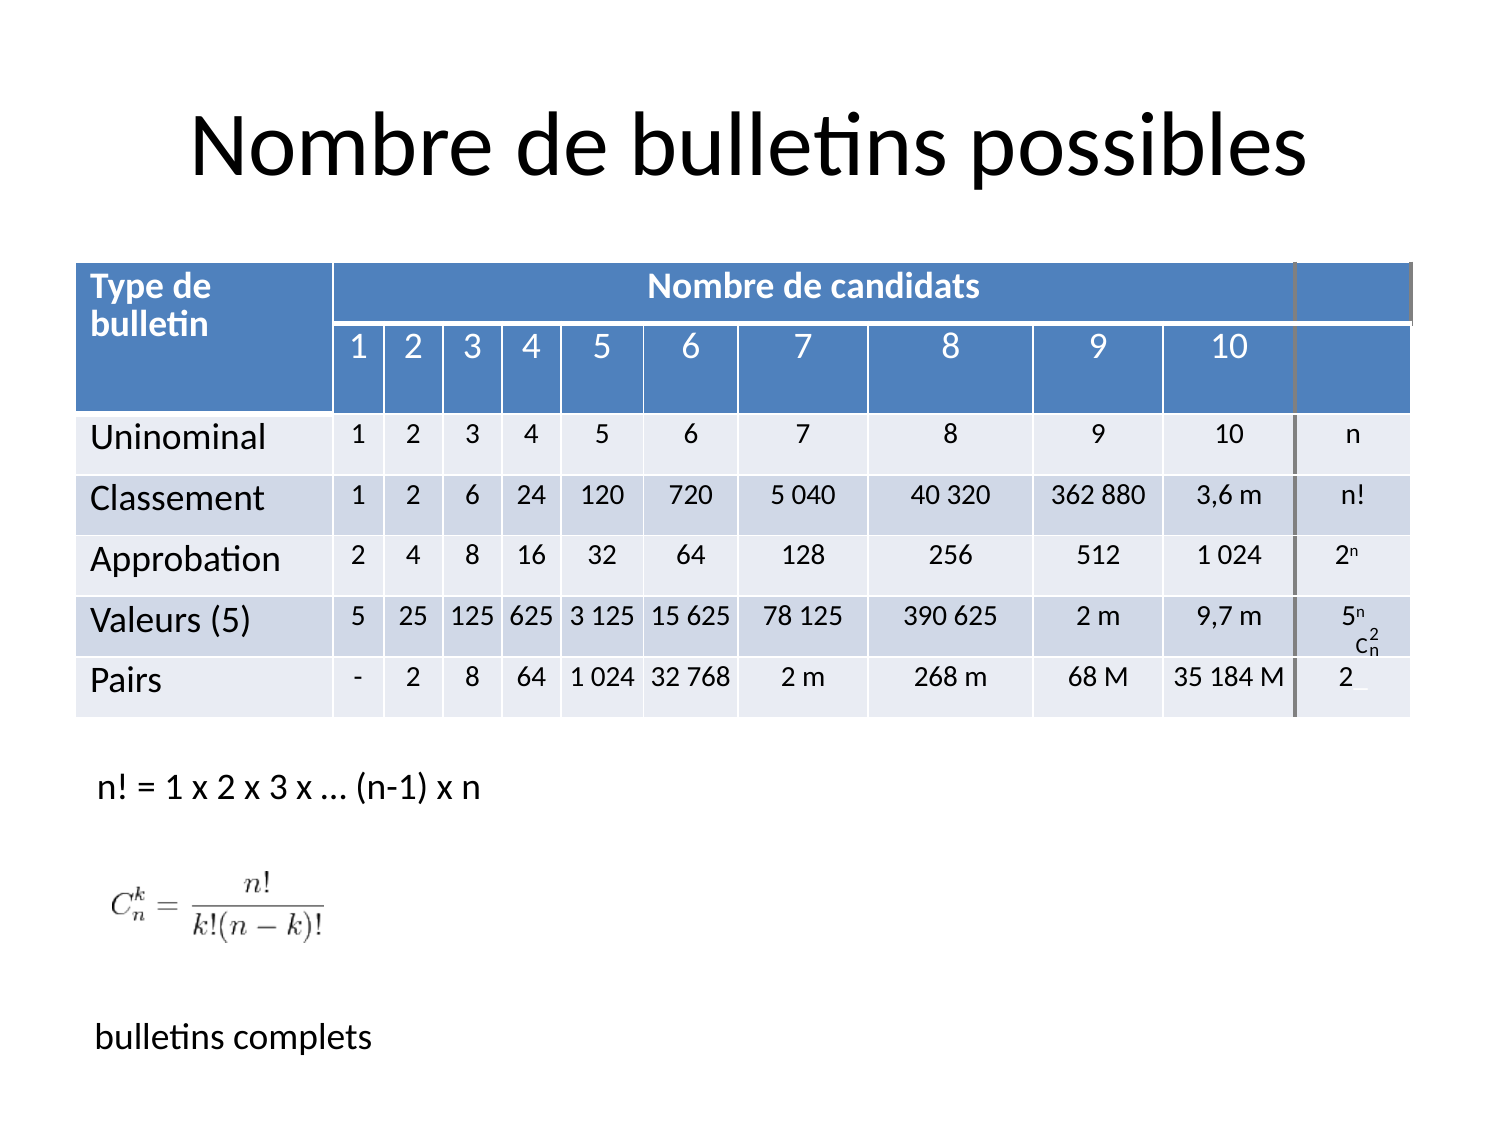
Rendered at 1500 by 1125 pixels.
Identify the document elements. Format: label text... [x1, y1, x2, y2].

table_cell 3,6 m [1164, 476, 1293, 535]
table_cell 24 [503, 476, 560, 535]
table_cell 2 [385, 326, 442, 413]
table_cell 3 125 [562, 597, 643, 656]
table_cell 5 [562, 326, 643, 413]
table_cell 10 [1164, 415, 1293, 474]
table_cell 2n [1297, 536, 1410, 595]
table_cell 5 040 [739, 476, 867, 535]
table_cell 4 [503, 415, 560, 474]
table_cell 5 [334, 597, 383, 656]
table_cell 128 [739, 536, 867, 595]
table_cell 362 880 [1034, 476, 1162, 535]
table_cell 512 [1034, 536, 1162, 595]
table_cell 268 m [869, 658, 1032, 717]
table_cell 625 [503, 597, 560, 656]
table_cell 8 [869, 326, 1032, 413]
text_box bulletins complets [79, 1004, 1412, 1065]
table_cell 16 [503, 536, 560, 595]
table_cell 256 [869, 536, 1032, 595]
table_cell 2_ [1297, 658, 1410, 717]
table_cell Valeurs (5) [76, 597, 332, 656]
table_cell 8 [444, 658, 501, 717]
table_cell 2 m [739, 658, 867, 717]
table_cell 720 [644, 476, 737, 535]
table_cell 78 125 [739, 597, 867, 656]
table_cell 2 [334, 536, 383, 595]
table_cell 1 [334, 476, 383, 535]
table_cell 64 [503, 658, 560, 717]
table_cell 1 024 [1164, 536, 1293, 595]
table_cell 9,7 m [1164, 597, 1293, 656]
table_cell 390 625 [869, 597, 1032, 656]
title Nombre de bulletins possibles [75, 45, 1425, 233]
table_cell 9 [1034, 326, 1162, 413]
table_cell 7 [739, 415, 867, 474]
table_cell 1 [334, 326, 383, 413]
table_cell 120 [562, 476, 643, 535]
table_cell 68 M [1034, 658, 1162, 717]
table_cell 3 [444, 415, 501, 474]
table_cell 5n [1297, 597, 1410, 656]
table_cell 1 024 [562, 658, 643, 717]
table_cell 4 [385, 536, 442, 595]
table_cell n! [1297, 476, 1410, 535]
text_box n! = 1 x 2 x 3 x … (n-1) x n [82, 754, 497, 815]
table_cell - [334, 658, 383, 717]
table_cell 2 [385, 658, 442, 717]
table_cell 8 [869, 415, 1032, 474]
table_header Type de bulletin [76, 263, 332, 411]
table_cell 6 [644, 415, 737, 474]
picture [111, 870, 324, 944]
table_cell 8 [444, 536, 501, 595]
table_cell Pairs [76, 658, 332, 717]
table_cell 5 [562, 415, 643, 474]
table_cell n [1297, 415, 1410, 474]
table_cell 6 [444, 476, 501, 535]
table_header Nombre de candidats [334, 263, 1293, 321]
table_cell 2 [385, 476, 442, 535]
table_cell Classement [76, 476, 332, 535]
table_cell 40 320 [869, 476, 1032, 535]
table_cell 15 625 [644, 597, 737, 656]
table_cell Approbation [76, 536, 332, 595]
table_cell 4 [503, 326, 560, 413]
table_cell Uninominal [76, 417, 332, 474]
table_cell 7 [739, 326, 867, 413]
table_cell 32 [562, 536, 643, 595]
table_cell 1 [334, 415, 383, 474]
table_cell 2 m [1034, 597, 1162, 656]
table_cell [1297, 326, 1410, 413]
table_cell 125 [444, 597, 501, 656]
table_cell 64 [644, 536, 737, 595]
table_cell 35 184 M [1164, 658, 1293, 717]
table_header [1297, 263, 1409, 321]
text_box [1340, 619, 1395, 669]
table_cell 2 [385, 415, 442, 474]
table_cell 6 [644, 326, 737, 413]
table_cell 32 768 [644, 658, 737, 717]
table_cell 3 [444, 326, 501, 413]
table_cell 25 [385, 597, 442, 656]
table_cell 9 [1034, 415, 1162, 474]
table_cell 10 [1164, 326, 1293, 413]
